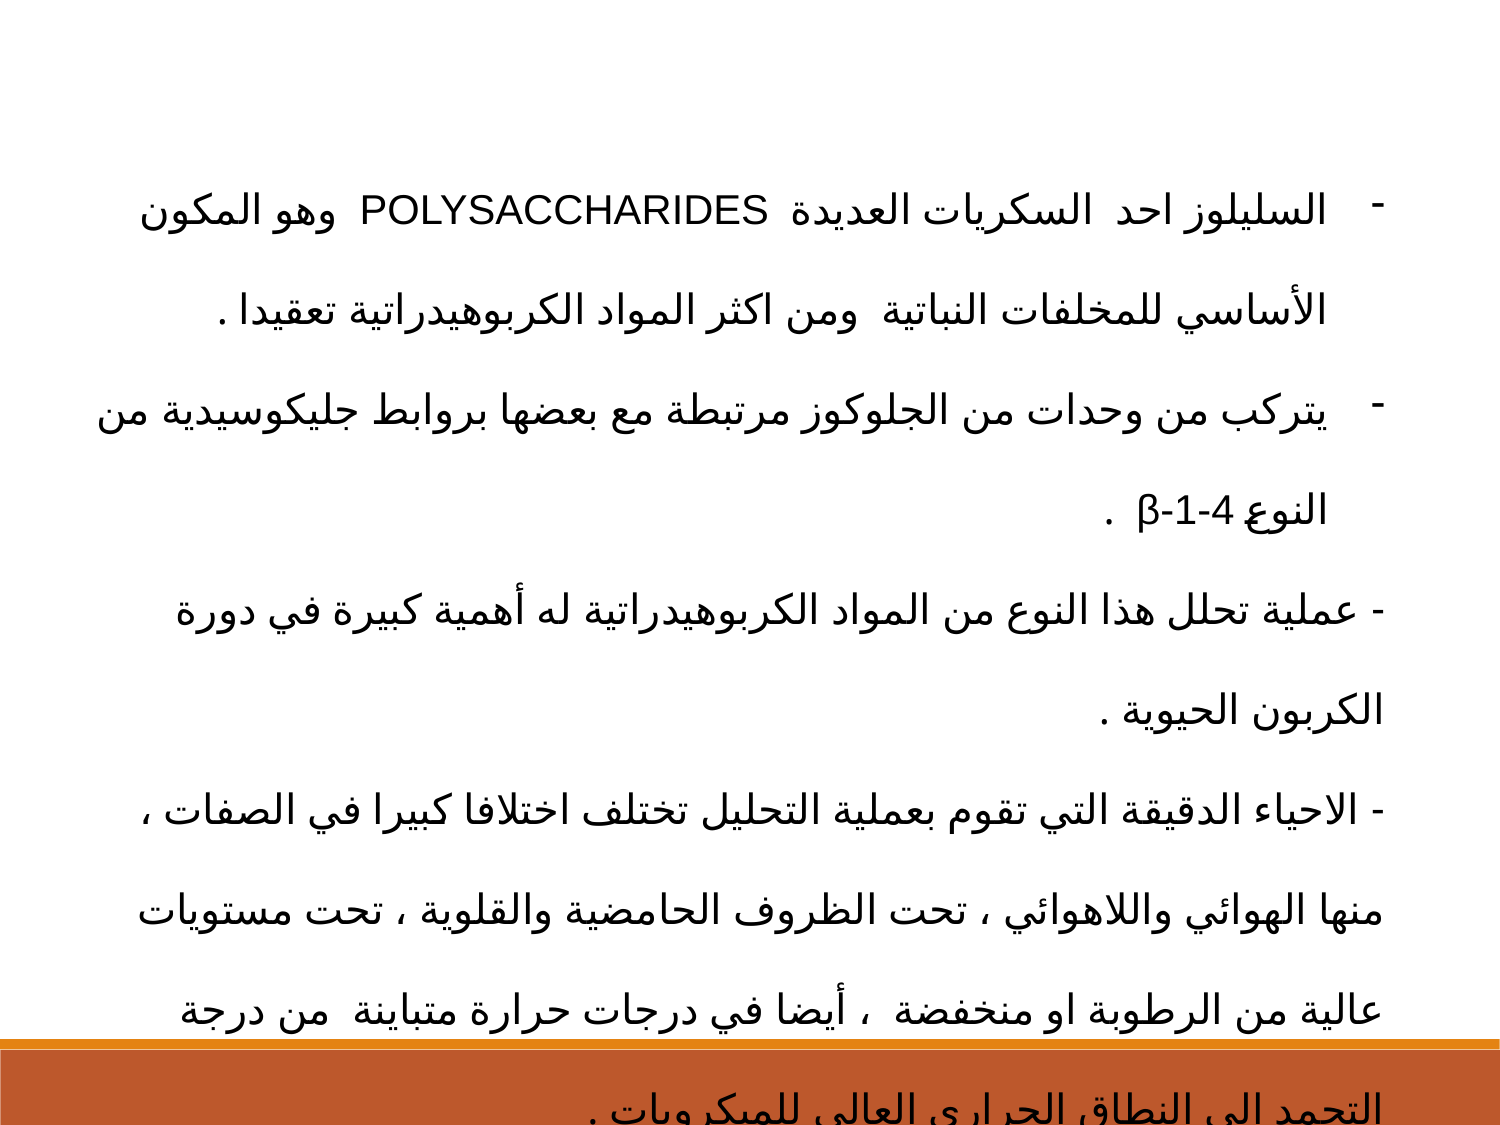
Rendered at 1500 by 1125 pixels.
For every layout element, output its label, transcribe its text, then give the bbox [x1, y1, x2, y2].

text_box السليلوز احد السكريات العديدة POLYSACCHARIDES وهو المكون الأساسي للمخلفات النباتية ومن اكثر المواد الكربوهيدراتية تعقيدا . يتركب من وحدات من الجلوكوز مرتبطة مع بعضها بروابط جليكوسيدية من النوع β-1-4 . - عملية تحلل هذا النوع من المواد الكربوهيدراتية له أهمية كبيرة في دورة الكربون الحيوية . - الاحياء الدقيقة التي تقوم بعملية التحليل تختلف اختلافا كبيرا في الصفات ، منها الهوائي واللاهوائي ، تحت الظروف الحامضية والقلوية ، تحت مستويات عالية من الرطوبة او منخفضة ، أيضا في درجات حرارة متباينة من درجة التجمد الى النطاق الحراري العالي للميكروبات . [53, 125, 1400, 1125]
